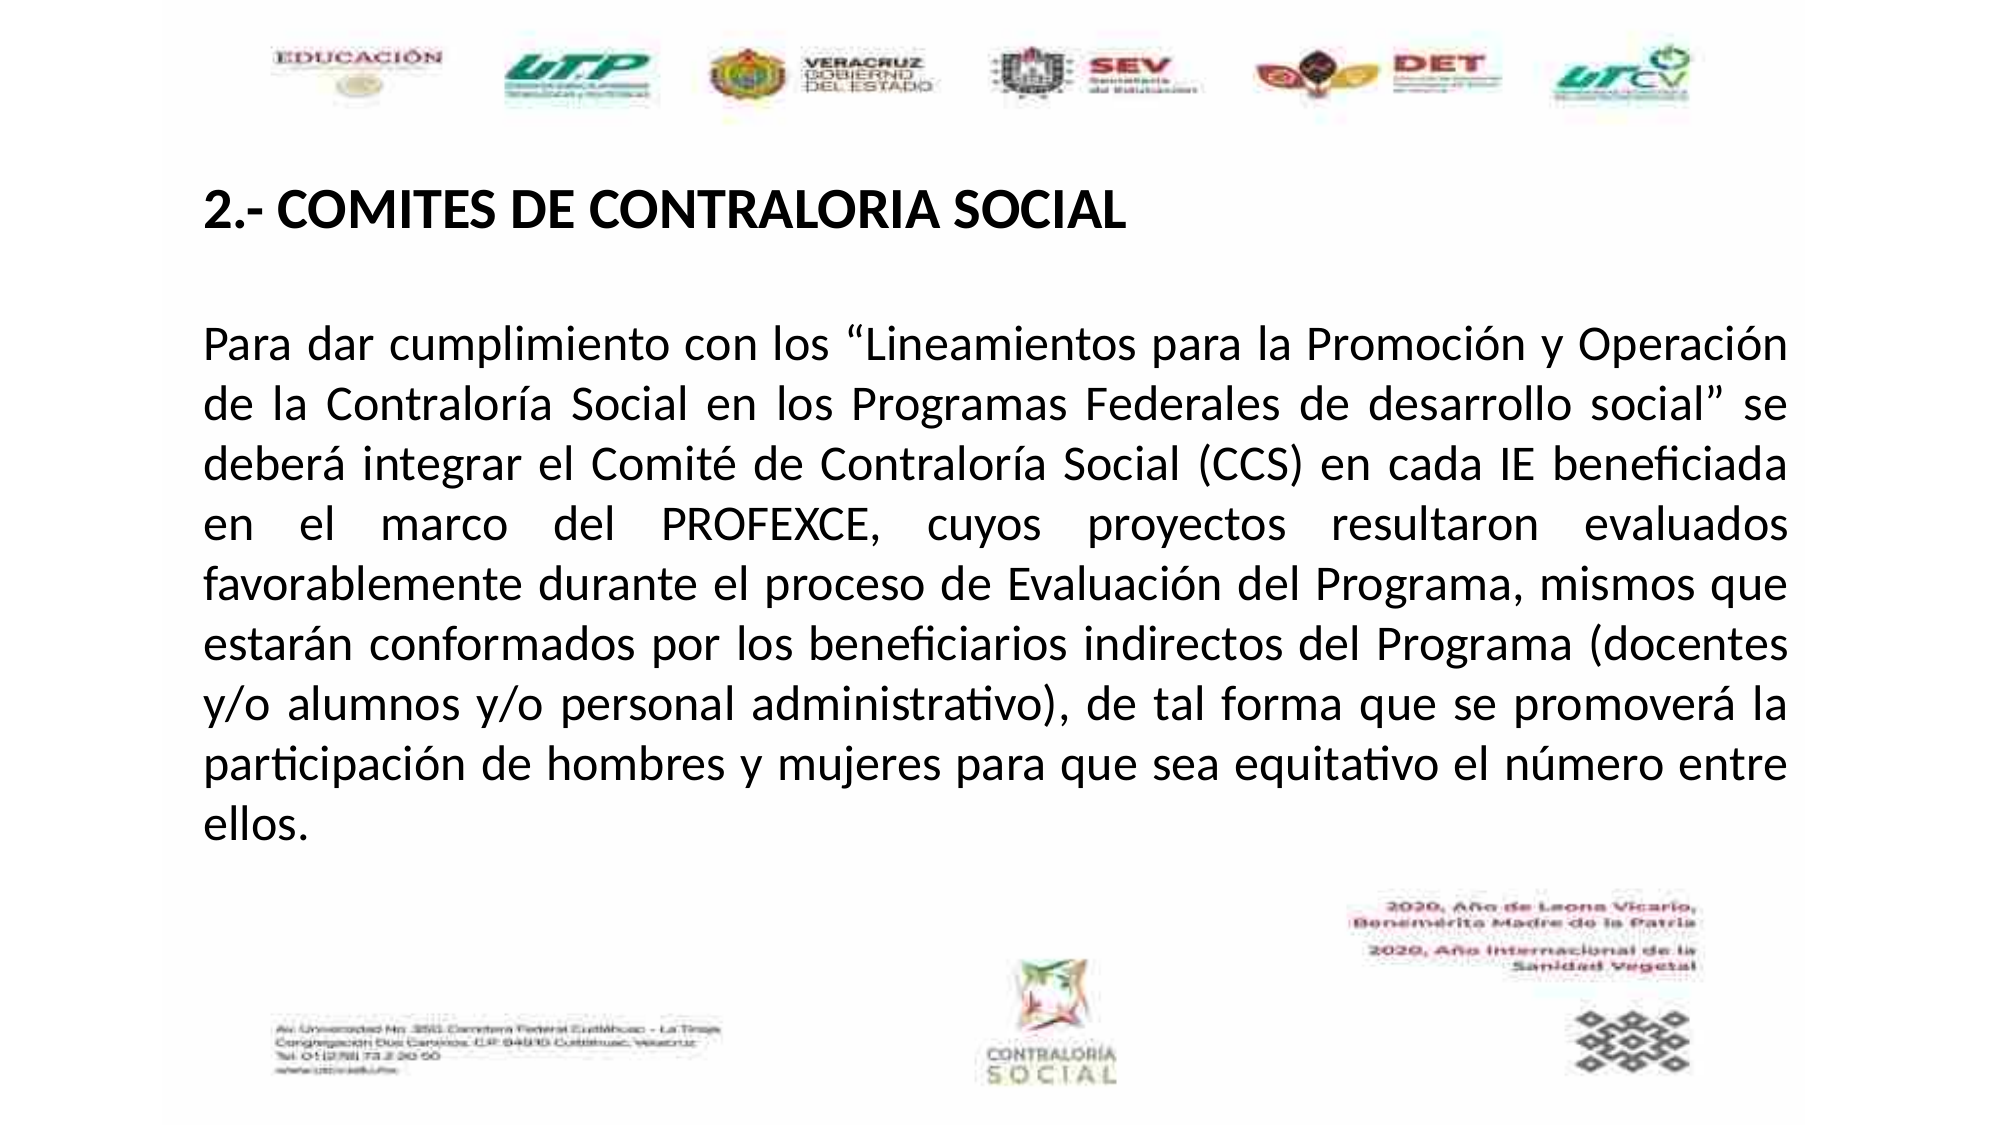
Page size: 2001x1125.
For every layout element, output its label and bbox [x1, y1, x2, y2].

picture [162, 0, 1805, 1125]
